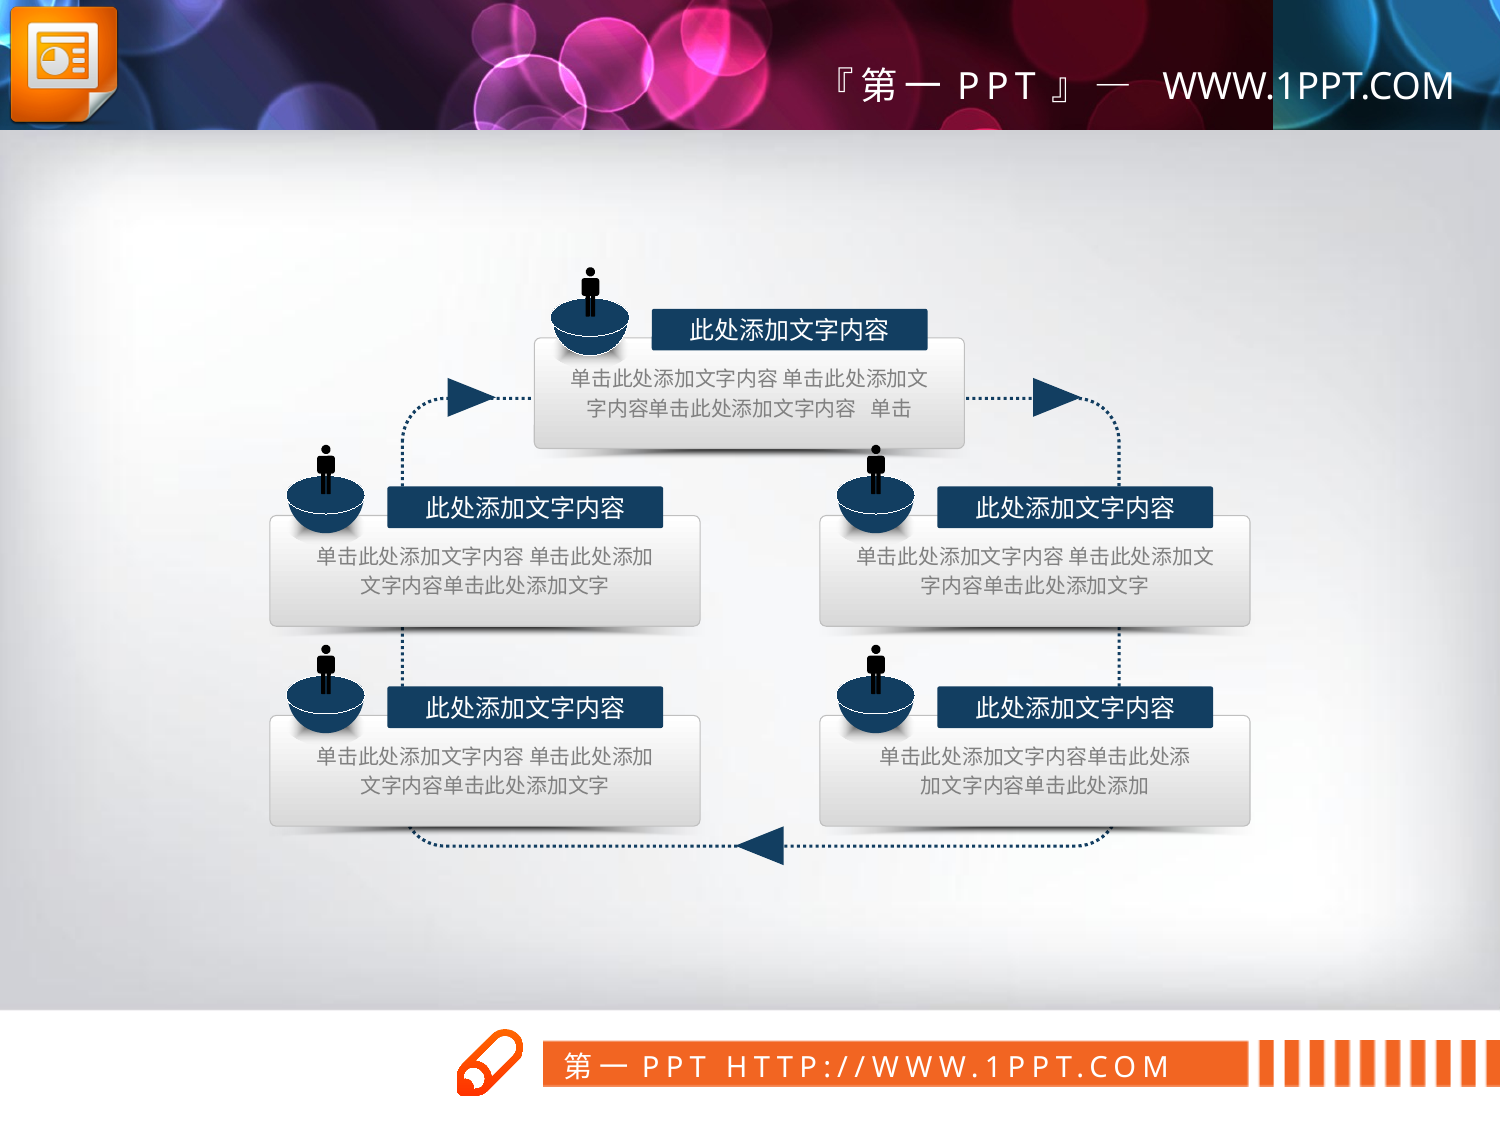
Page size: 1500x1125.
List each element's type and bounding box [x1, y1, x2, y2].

text_box [816, 644, 1259, 837]
text_box [1034, 380, 1078, 415]
text_box [266, 444, 709, 637]
picture [543, 1040, 1500, 1087]
text_box [449, 380, 492, 415]
picture [0, 0, 1500, 1012]
text_box [436, 468, 1085, 847]
text_box [977, 398, 1120, 443]
text_box [739, 828, 782, 863]
text_box [816, 444, 1259, 637]
text_box [402, 398, 525, 443]
text_box [266, 644, 709, 837]
text_box [530, 266, 973, 459]
